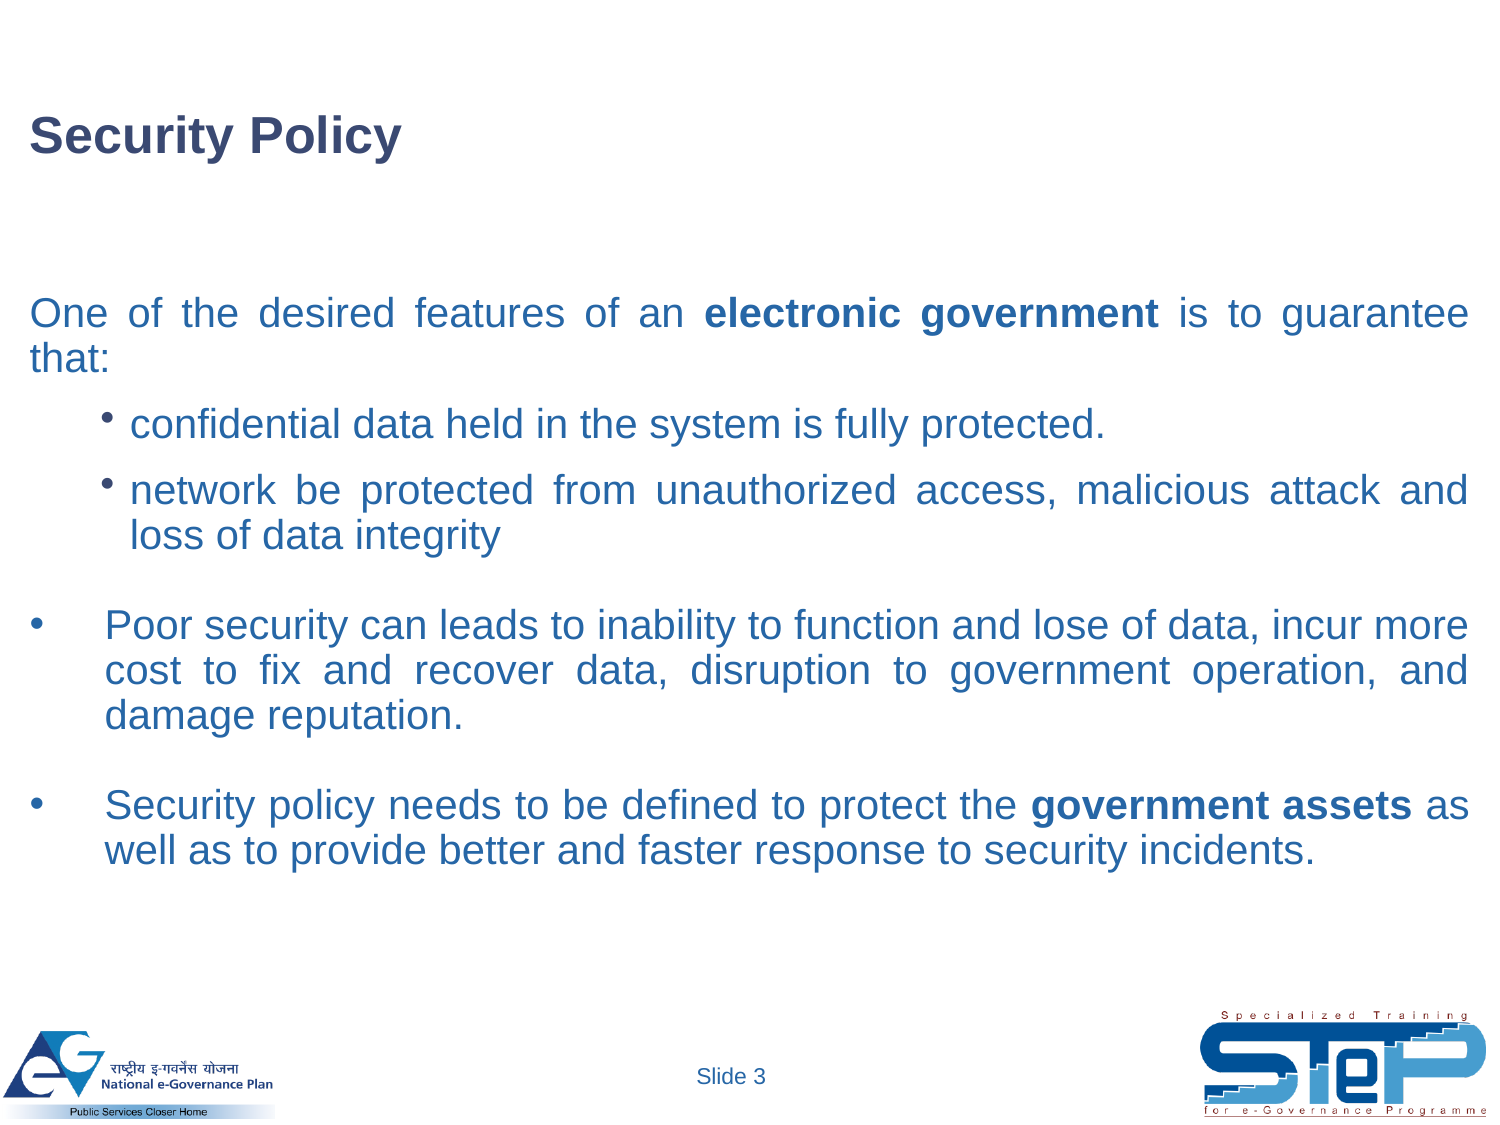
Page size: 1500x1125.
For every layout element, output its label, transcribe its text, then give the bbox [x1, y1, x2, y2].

list One of the desired features of an electronic government is to guarantee that: confidential data held in the system is fully protected. network be protected from unauthorized access, malicious attack and loss of data integrity Poor security can leads to inability to function and lose of data, incur more cost to fix and recover data, disruption to government operation, and damage reputation. Security policy needs to be defined to protect the government assets as well as to provide better and faster response to security incidents. [29, 291, 1470, 1001]
title Security Policy [29, 101, 1470, 226]
picture [2, 1031, 275, 1119]
picture [1200, 1011, 1486, 1117]
